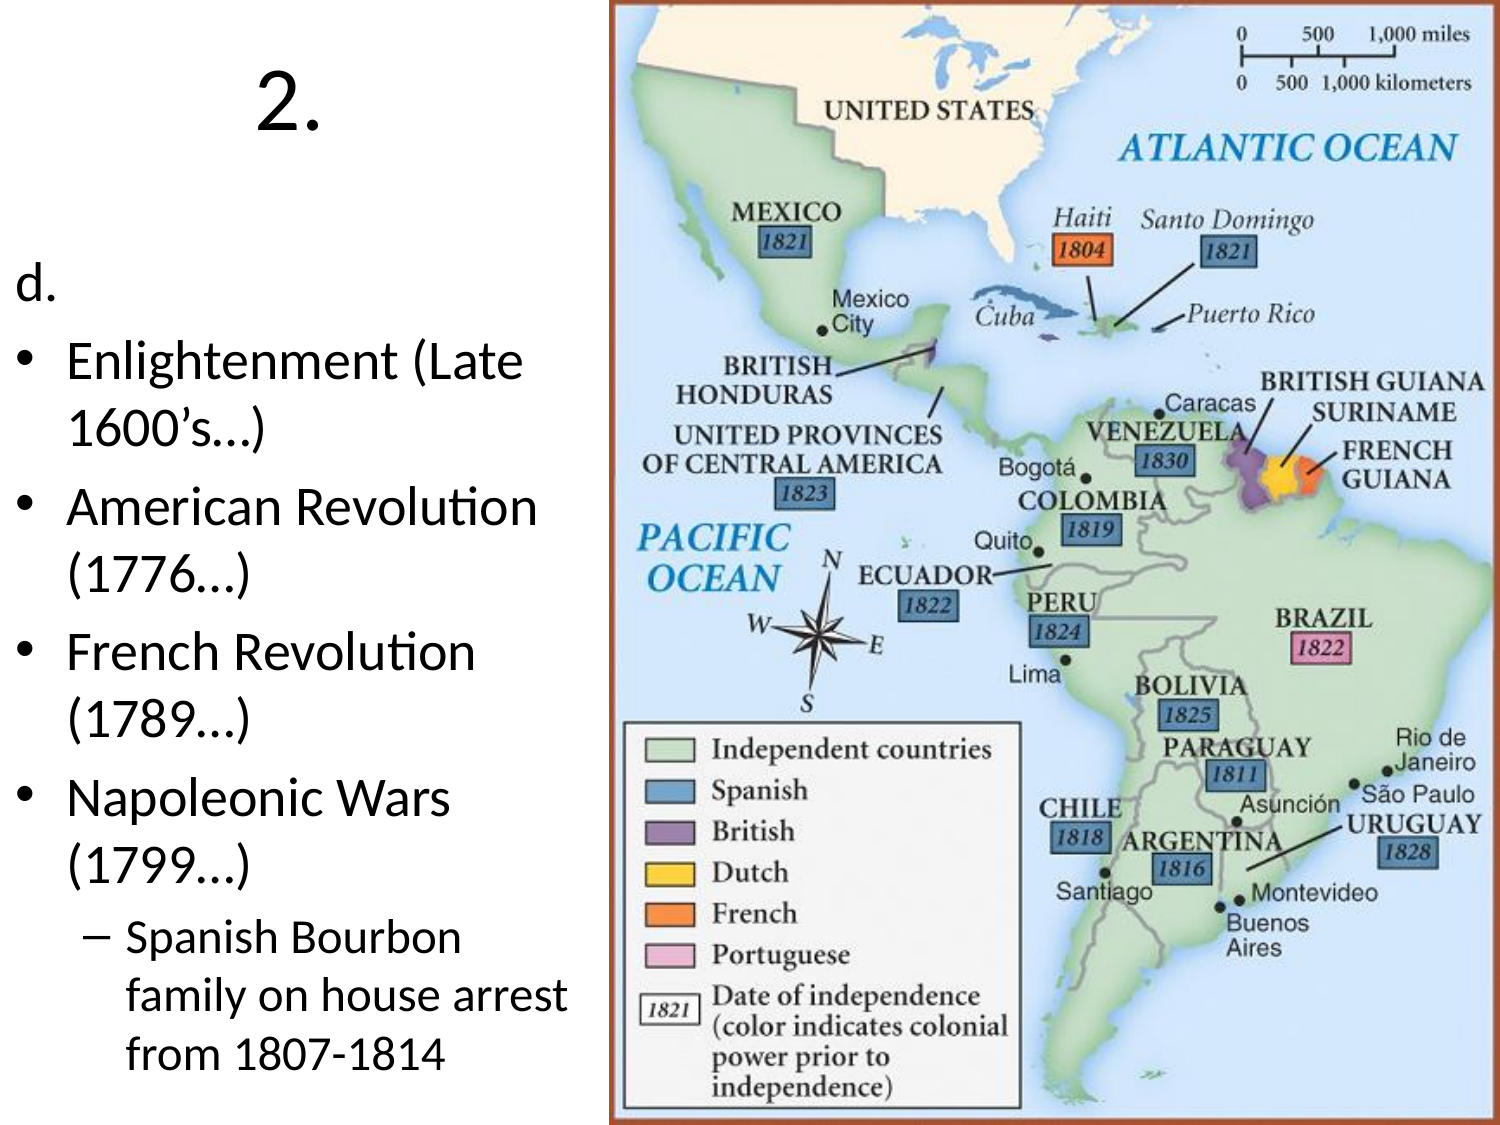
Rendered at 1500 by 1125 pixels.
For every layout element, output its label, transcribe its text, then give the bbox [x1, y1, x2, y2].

list d. Enlightenment (Late 1600’s…) American Revolution (1776…) French Revolution (1789…) Napoleonic Wars (1799…) Spanish Bourbon family on house arrest from 1807-1814 [0, 237, 588, 1100]
picture [608, 0, 1500, 1125]
title 2. [0, 0, 600, 188]
